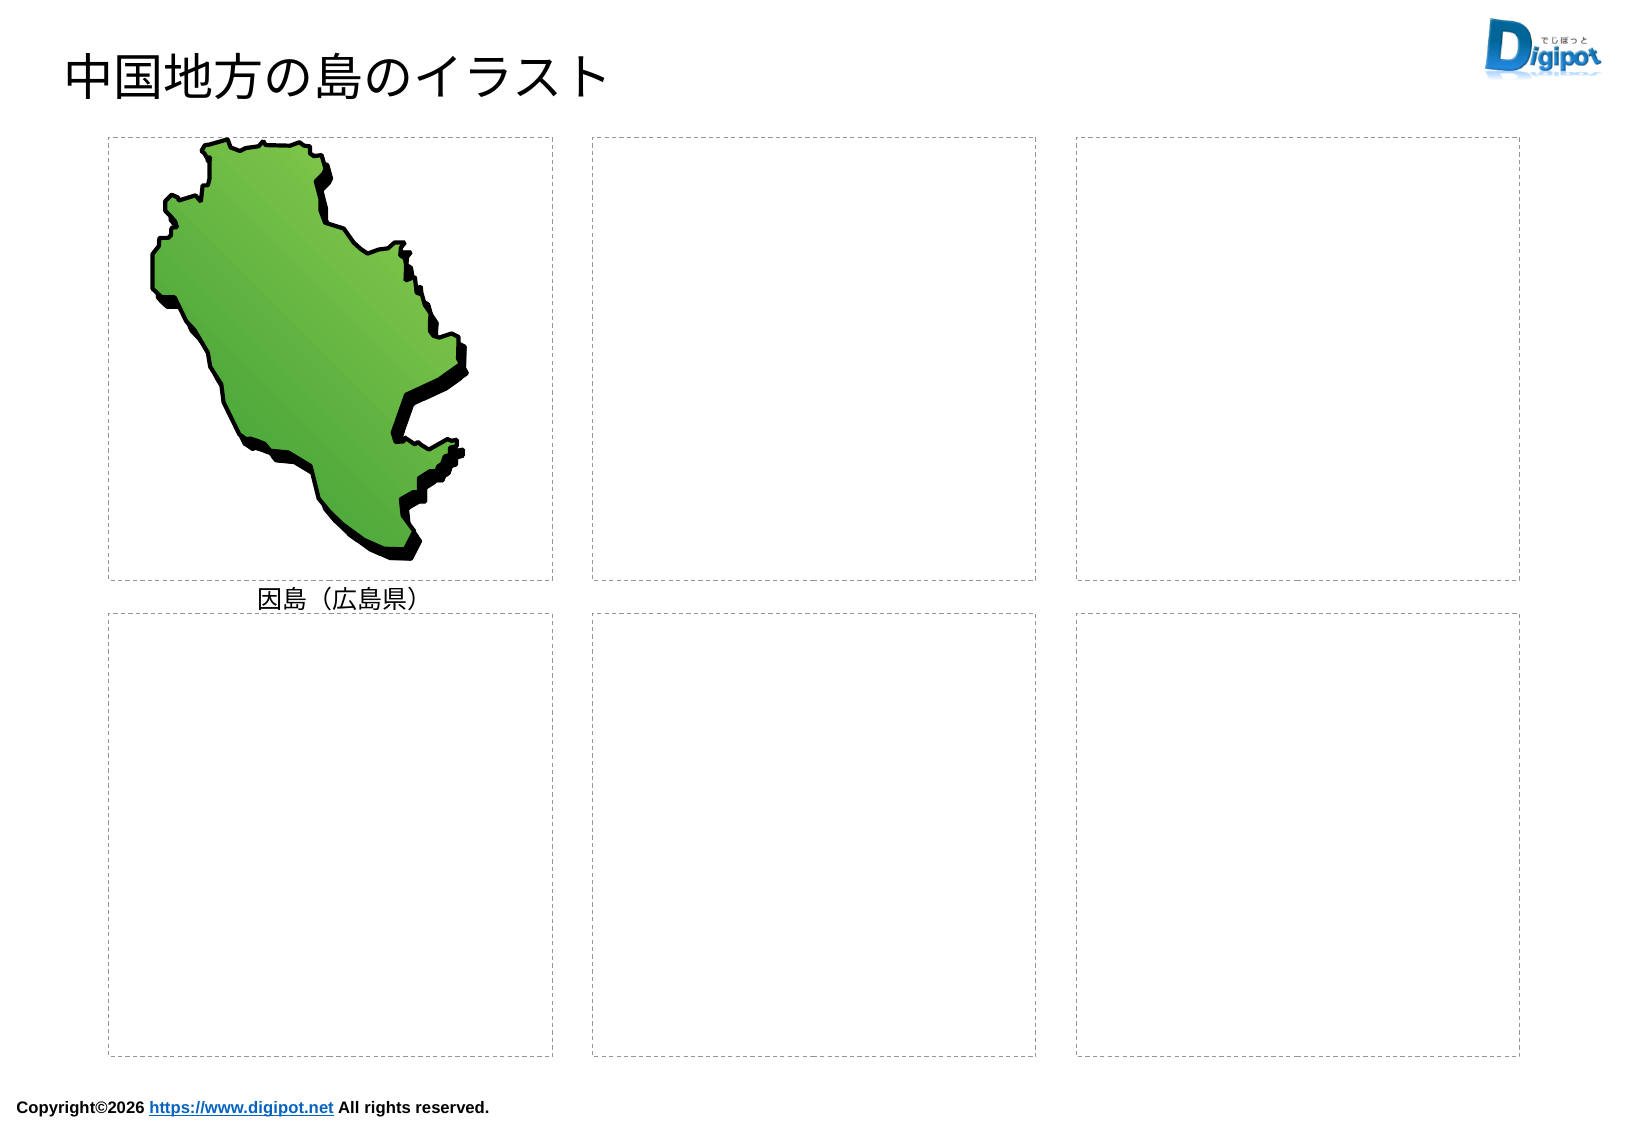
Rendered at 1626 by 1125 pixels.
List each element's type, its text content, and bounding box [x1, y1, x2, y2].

text_box 因島（広島県） [242, 575, 448, 621]
text_box [151, 138, 462, 551]
text_box 中国地方の島のイラスト [48, 38, 628, 113]
picture [1485, 18, 1602, 82]
